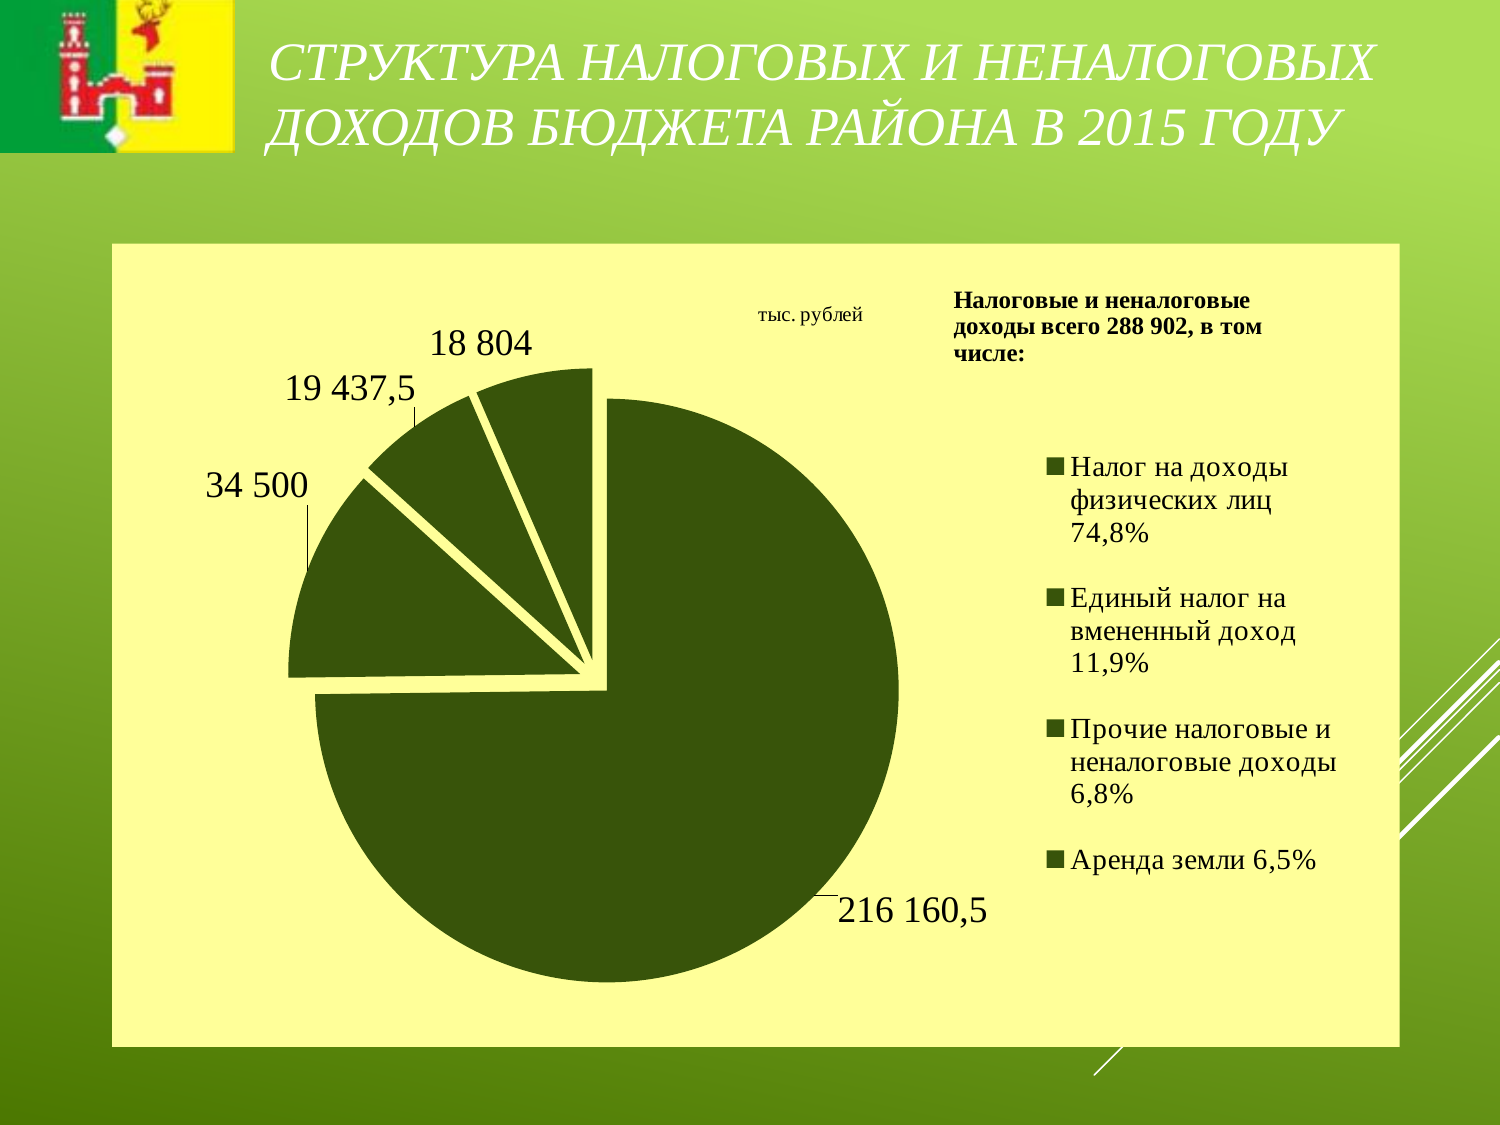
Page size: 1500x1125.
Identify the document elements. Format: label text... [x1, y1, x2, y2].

chart [111, 243, 1400, 1047]
picture [0, 0, 235, 153]
text_box СТРУКТУРА НАЛОГОВЫХ И НЕНАЛОГОВЫХ ДОХОДОВ БЮДЖЕТА РАЙОНА В 2015 ГОДУ [253, 8, 1424, 175]
